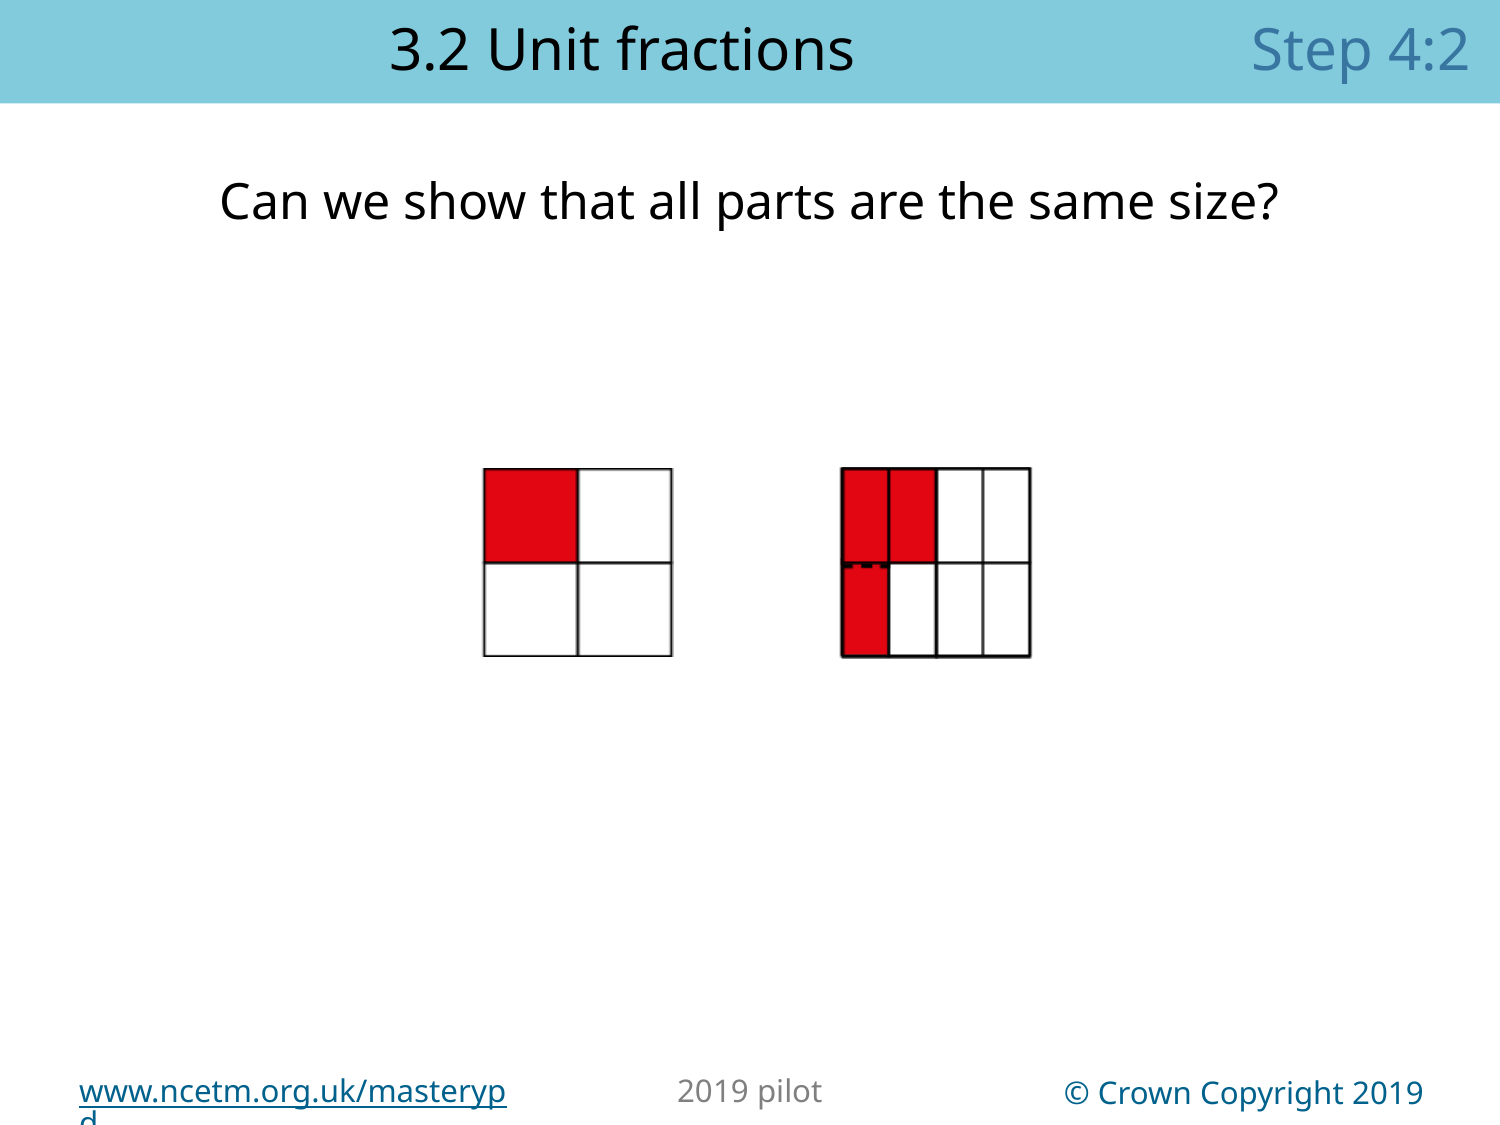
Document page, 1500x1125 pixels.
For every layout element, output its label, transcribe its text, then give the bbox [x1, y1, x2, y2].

list 3.2 Unit fractions Step 4:2 [0, 0, 1500, 104]
picture [830, 394, 1051, 728]
picture [479, 468, 674, 657]
text_box Can we show that all parts are the same size? [129, 162, 1371, 238]
